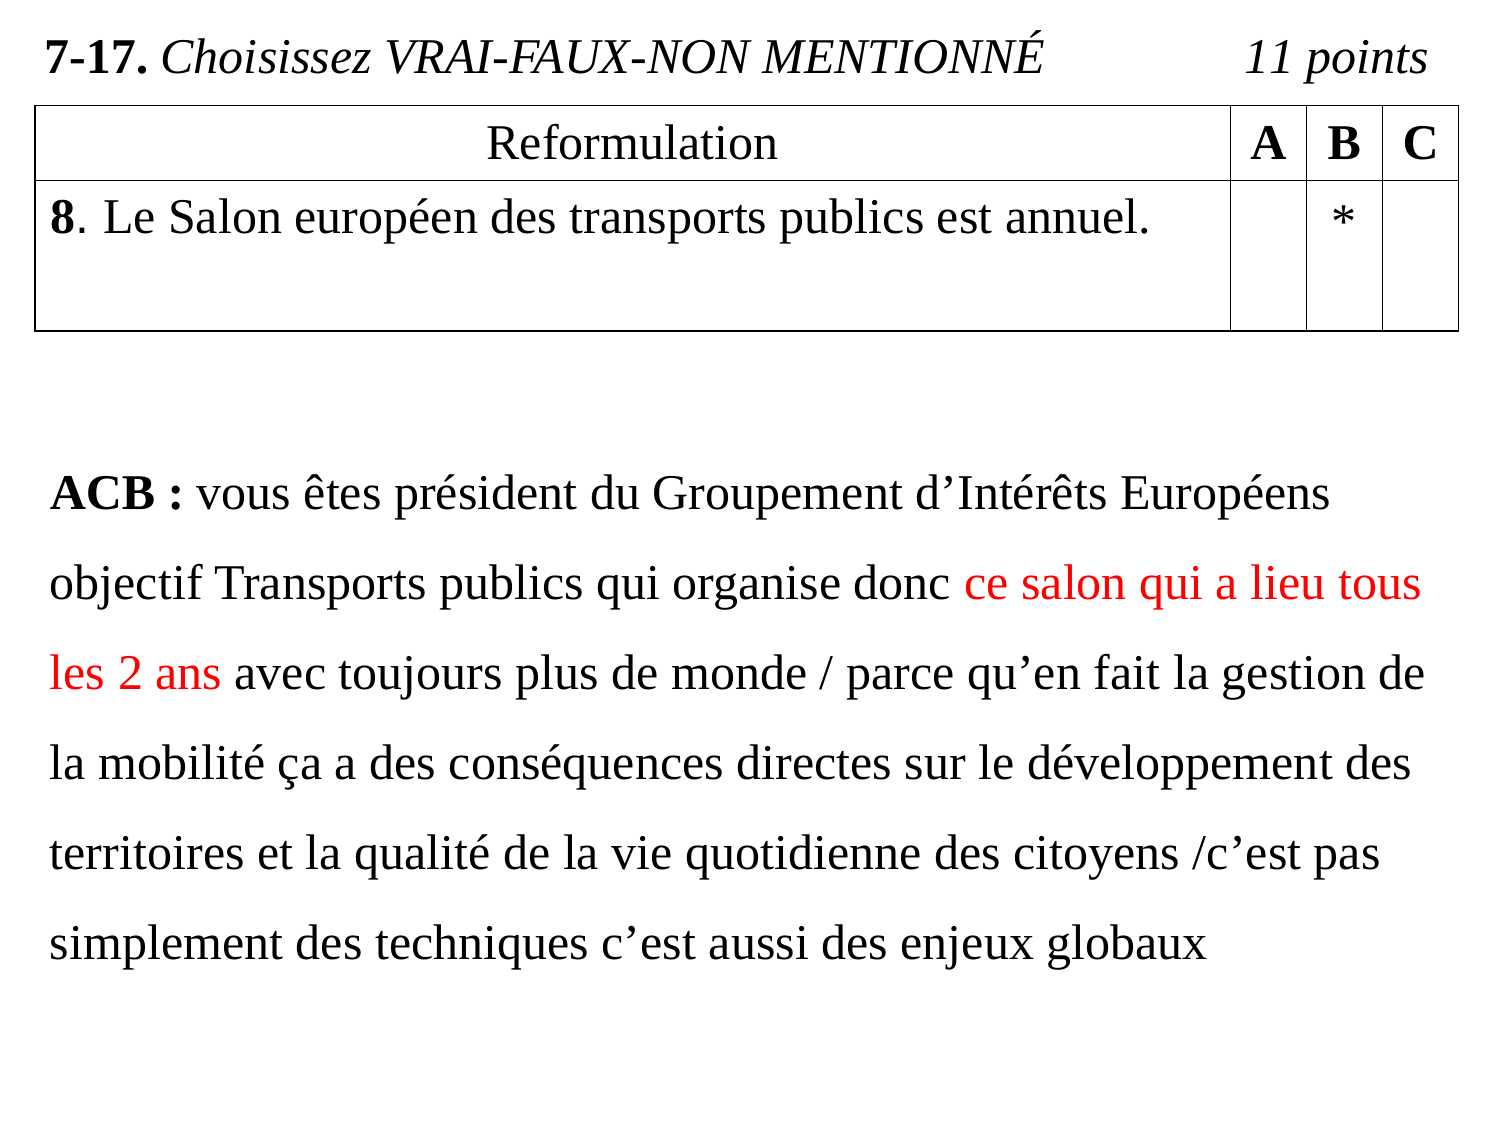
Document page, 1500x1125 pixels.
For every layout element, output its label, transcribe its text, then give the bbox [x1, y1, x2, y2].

table_header B [1307, 106, 1382, 180]
table_header A [1231, 106, 1306, 180]
text_box 7-17. Choisissez VRAI-FAUX-NON MENTIONNÉ 11 points [29, 16, 1471, 92]
table_header Reformulation [36, 106, 1230, 180]
text_box ACB : vous êtes président du Groupement d’Intérêts Européens objectif Transports publics qui organise donc ce salon qui a lieu tous les 2 ans avec toujours plus de monde / parce qu’en fait la gestion de la mobilité ça a des conséquences directes sur le développement des territoires et la qualité de la vie quotidienne des citoyens /c’est pas simplement des techniques c’est aussi des enjeux globaux [35, 421, 1477, 977]
table_cell * [1307, 181, 1382, 330]
table_cell [1231, 181, 1306, 330]
table_cell [1383, 181, 1458, 330]
table_header C [1383, 106, 1458, 180]
table_cell 8. Le Salon européen des transports publics est annuel. [36, 181, 1230, 330]
